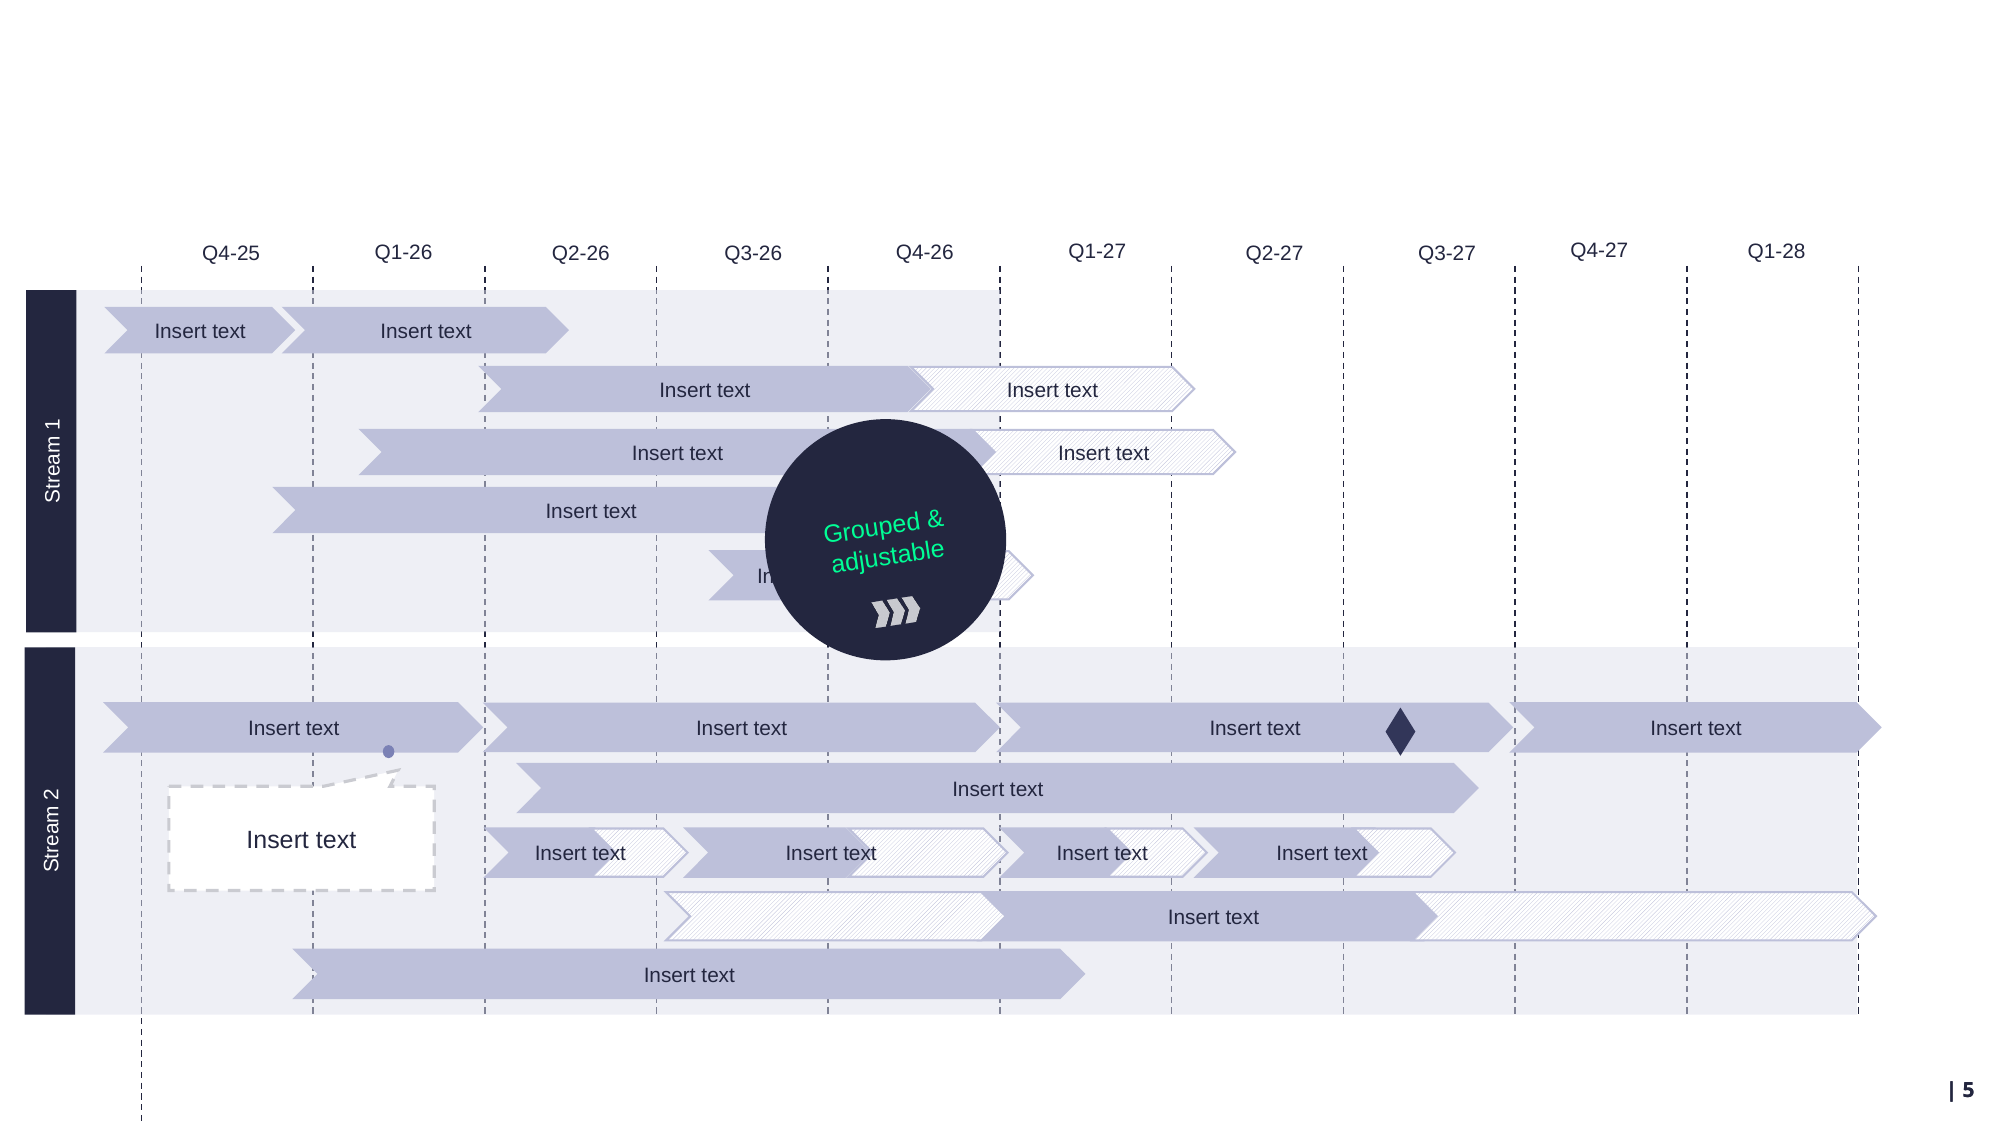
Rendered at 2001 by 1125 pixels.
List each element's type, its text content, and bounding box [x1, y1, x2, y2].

text_box Q4-25 [184, 236, 278, 267]
text_box Q2-26 [534, 237, 628, 268]
text_box Q1-27 [1050, 235, 1144, 266]
text_box Q3-26 [706, 237, 800, 267]
text_box Q2-27 [1228, 237, 1321, 267]
text_box Q3-27 [1400, 236, 1494, 267]
text_box Q4-27 [1552, 234, 1646, 264]
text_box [757, 418, 1014, 662]
text_box Q1-26 [356, 236, 450, 266]
text_box Q1-28 [1730, 235, 1823, 265]
text_box Q4-26 [878, 236, 972, 266]
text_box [24, 646, 1881, 1016]
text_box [25, 289, 1236, 633]
